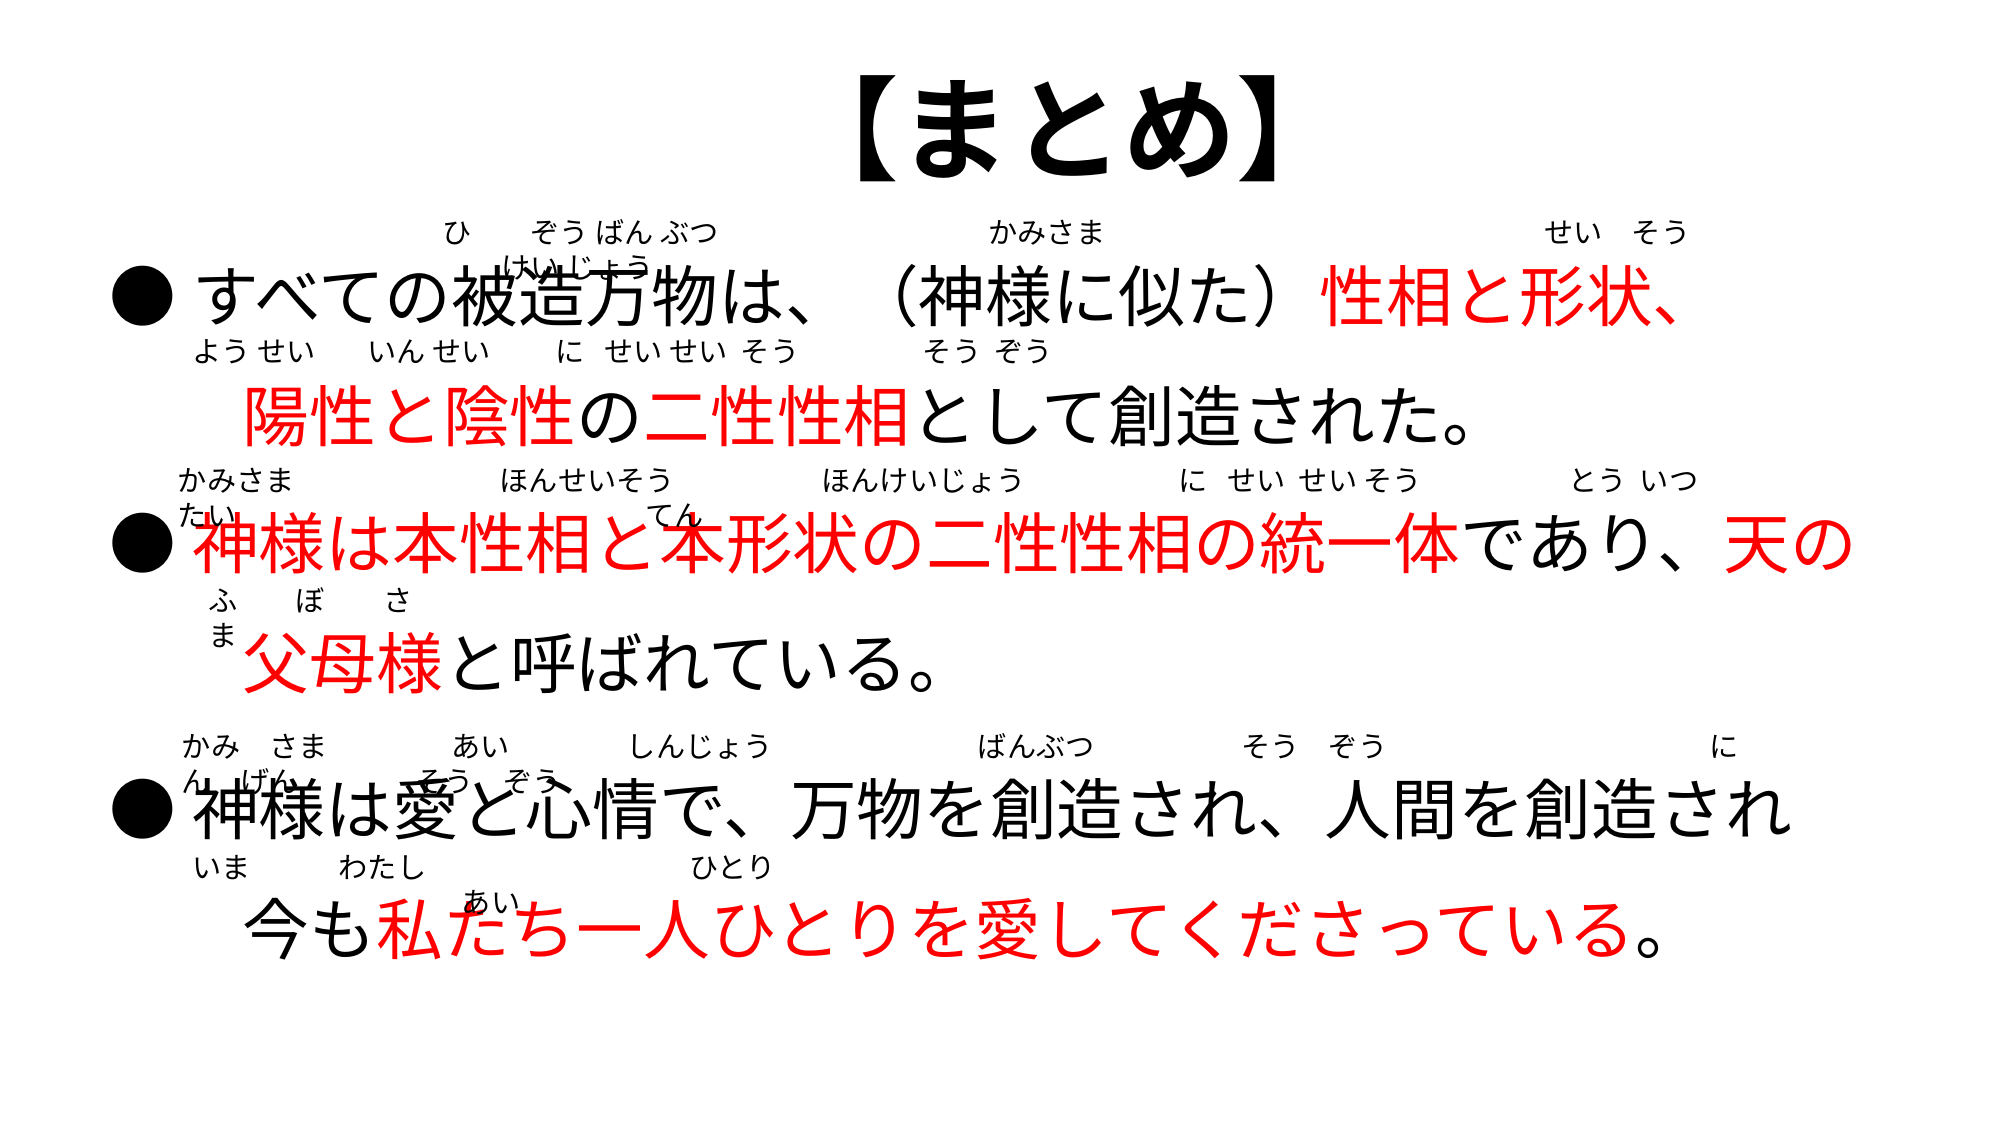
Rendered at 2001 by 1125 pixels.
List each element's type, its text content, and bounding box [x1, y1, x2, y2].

text_box ひ ぞう ばん ぶつ かみさま せい そう けい じょう [427, 207, 1767, 292]
text_box かみ さま あい しんじょう ばんぶつ そう ぞう にん げん そう ぞう [167, 721, 1757, 806]
text_box 【まとめ】 [771, 51, 1430, 202]
text_box いま わたし ひとり あい [177, 841, 1000, 927]
text_box ●神様は愛と心情で、万物を創造され、人間を創造され 今も私たち一人ひとりを愛してくださっている。 [94, 721, 1906, 976]
text_box ●すべての被造万物は、（神様に似た）性相と形状、 陽性と陰性の二性性相として創造された。 [94, 207, 1906, 454]
text_box ふ ぼ さま [193, 574, 445, 660]
text_box かみさま ほんせいそう ほんけいじょう に せい せい そう とう いつ たい てん [163, 455, 1728, 540]
text_box よう せい いん せい に せい せい そう そう ぞう [177, 325, 1234, 376]
text_box ●神様は本性相と本形状の二性性相の統一体であり、天の 父母様と呼ばれている。 [94, 454, 1906, 710]
